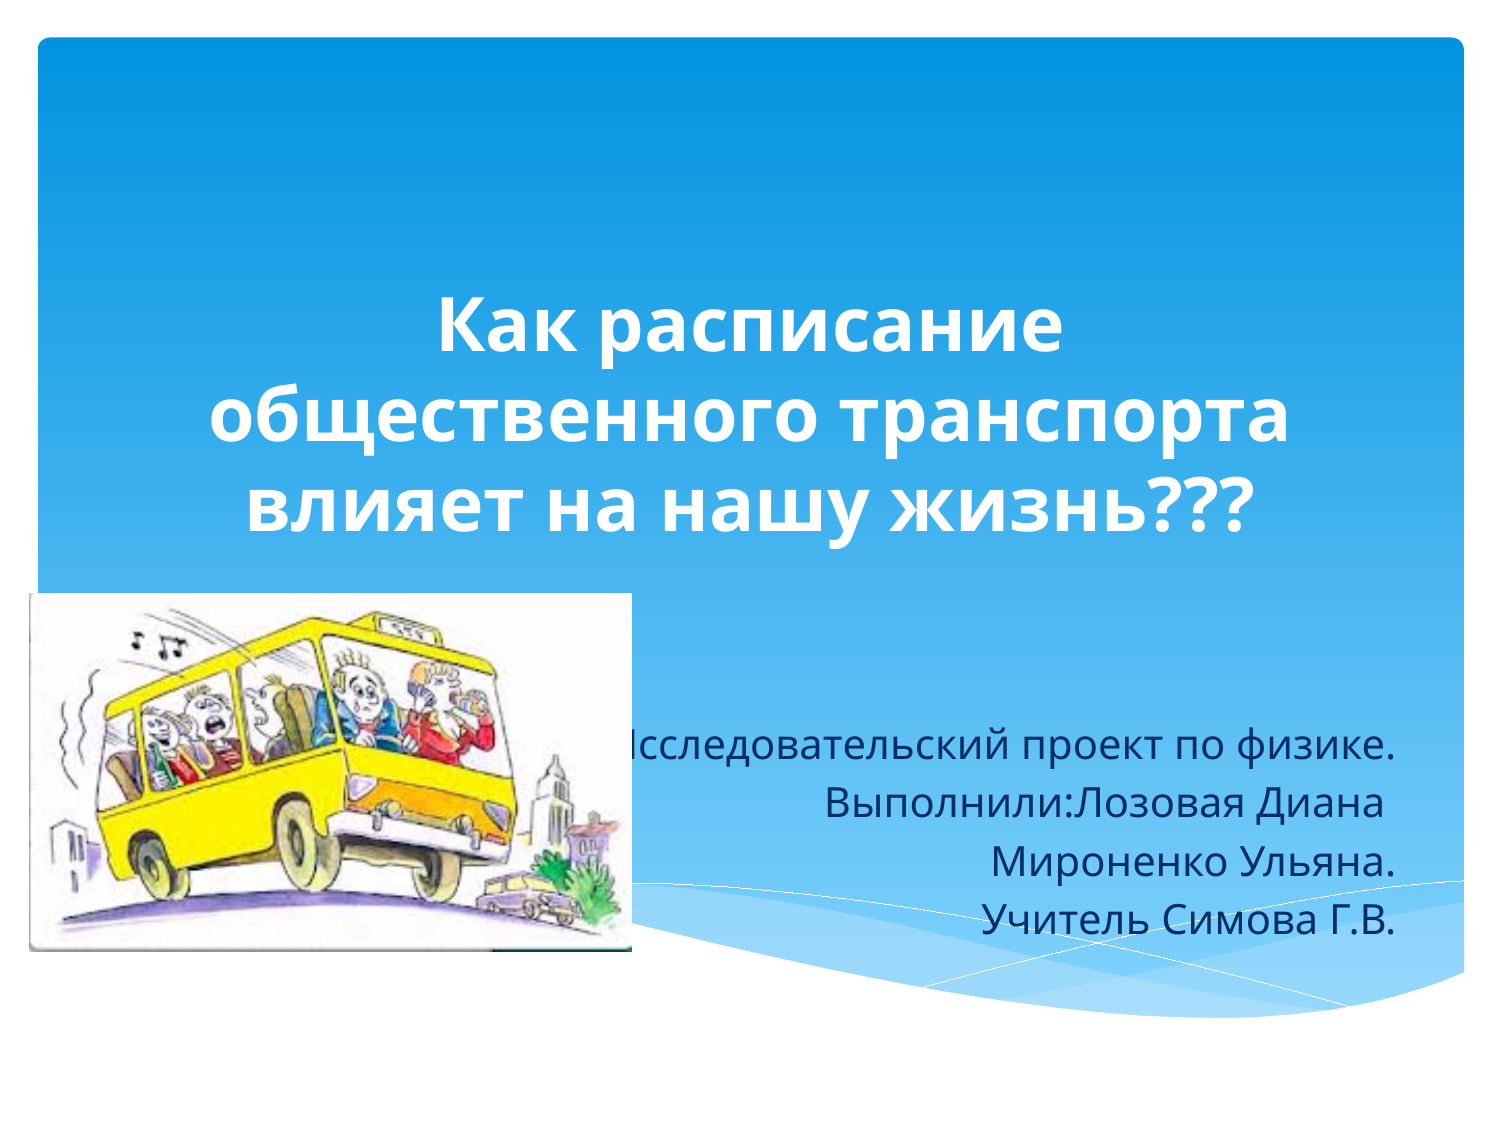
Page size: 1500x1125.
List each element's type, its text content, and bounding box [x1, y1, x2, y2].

picture [29, 593, 633, 952]
subtitle Исследовательский проект по физике. Выполнили:Лозовая Диана Мироненко Ульяна. Учитель Симова Г.В. [637, 709, 1412, 952]
title Как расписание общественного транспорта влияет на нашу жизнь??? [112, 262, 1388, 555]
